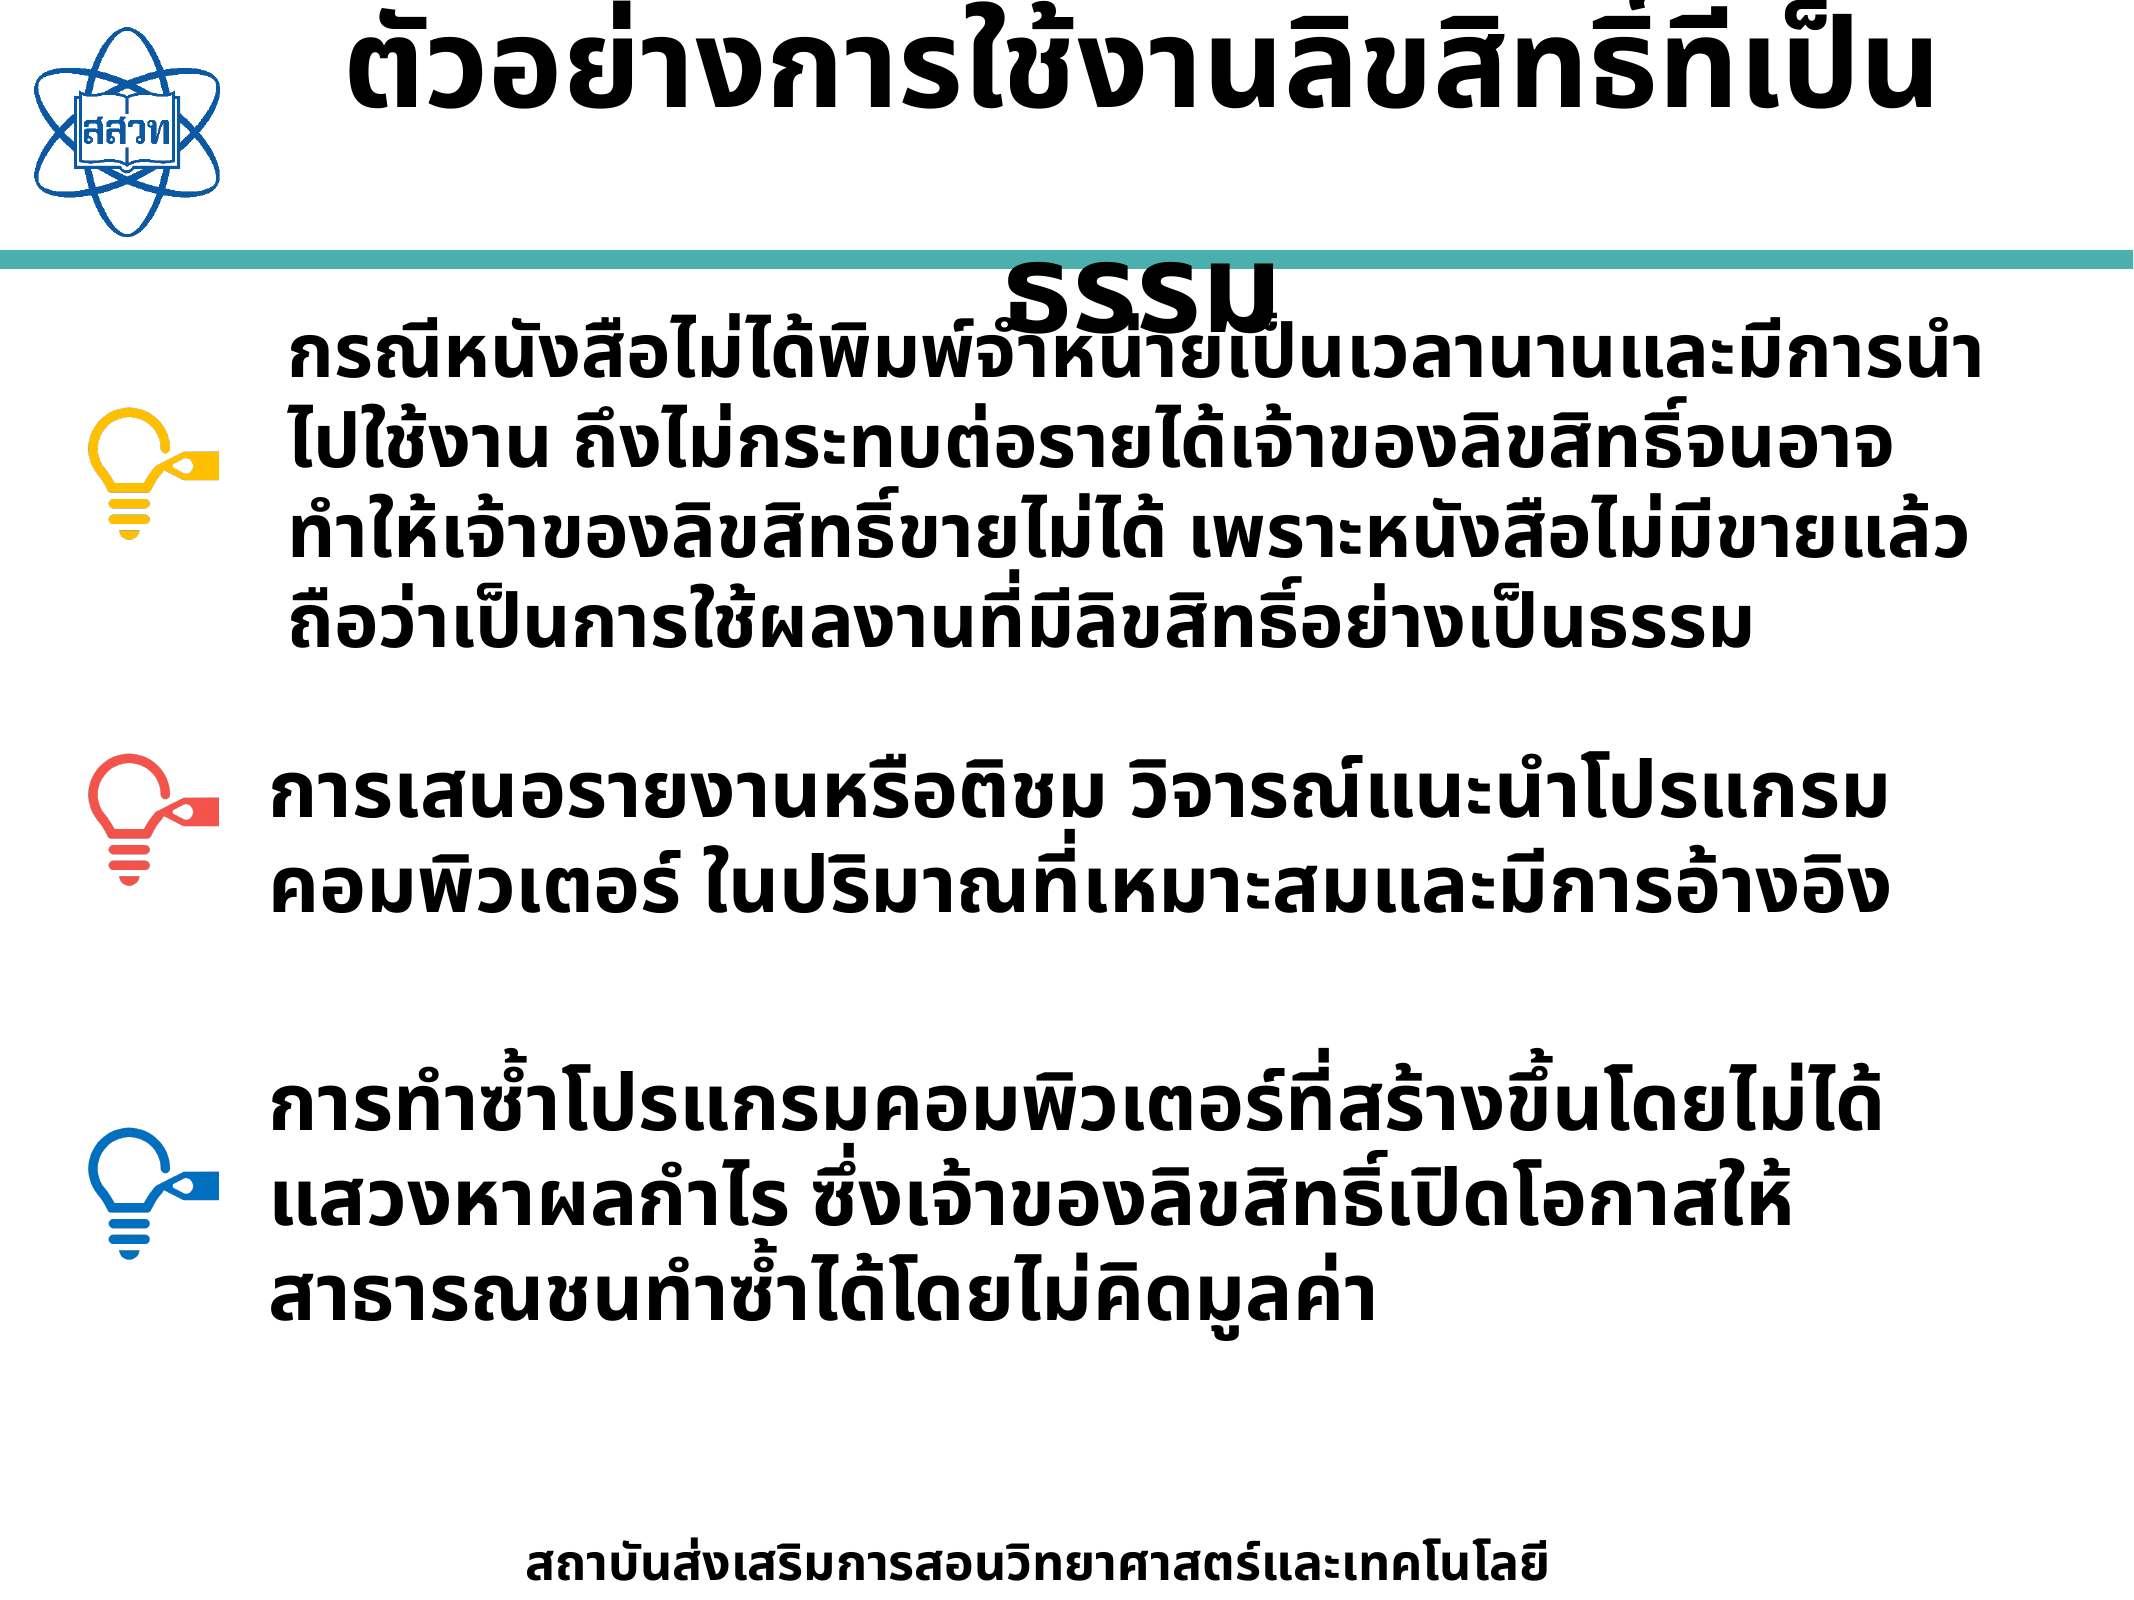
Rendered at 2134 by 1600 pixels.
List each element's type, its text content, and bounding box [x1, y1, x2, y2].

text_box ตัวอย่างการใช้งานลิขสิทธิ์ที่เป็นธรรม [240, 261, 2044, 366]
text_box กรณีหนังสือไม่ได้พิมพ์จำหน่ายเป็นเวลานานและมีการนำไปใช้งาน ถึงไม่กระทบต่อรายได้เจ้าของลิขสิทธิ์จนอาจทำให้เจ้าของลิขสิทธิ์ขายไม่ได้ เพราะหนังสือไม่มีขายแล้ว ถือว่าเป็นการใช้ผลงานที่มีลิขสิทธิ์อย่างเป็นธรรม [279, 294, 2044, 671]
picture [73, 743, 225, 895]
text_box การทำซ้ำโปรแกรมคอมพิวเตอร์ที่สร้างขึ้นโดยไม่ได้แสวงหาผลกำไร ซึ่งเจ้าของลิขสิทธิ์เปิดโอกาสให้สาธารณชนทำซ้ำได้โดยไม่คิดมูลค่า [260, 1042, 2025, 1345]
picture [73, 398, 225, 549]
picture [33, 27, 220, 237]
text_box ตัวอย่างการใช้งานลิขสิทธิ์ที่เป็นธรรม [240, 0, 2044, 257]
text_box สถาบันส่งเสริมการสอนวิทยาศาสตร์และเทคโนโลยี [74, 1522, 2002, 1589]
picture [73, 1118, 225, 1269]
text_box การเสนอรายงานหรือติชม วิจารณ์แนะนำโปรแกรมคอมพิวเตอร์ ในปริมาณที่เหมาะสมและมีการอ้างอิง [260, 729, 2025, 937]
